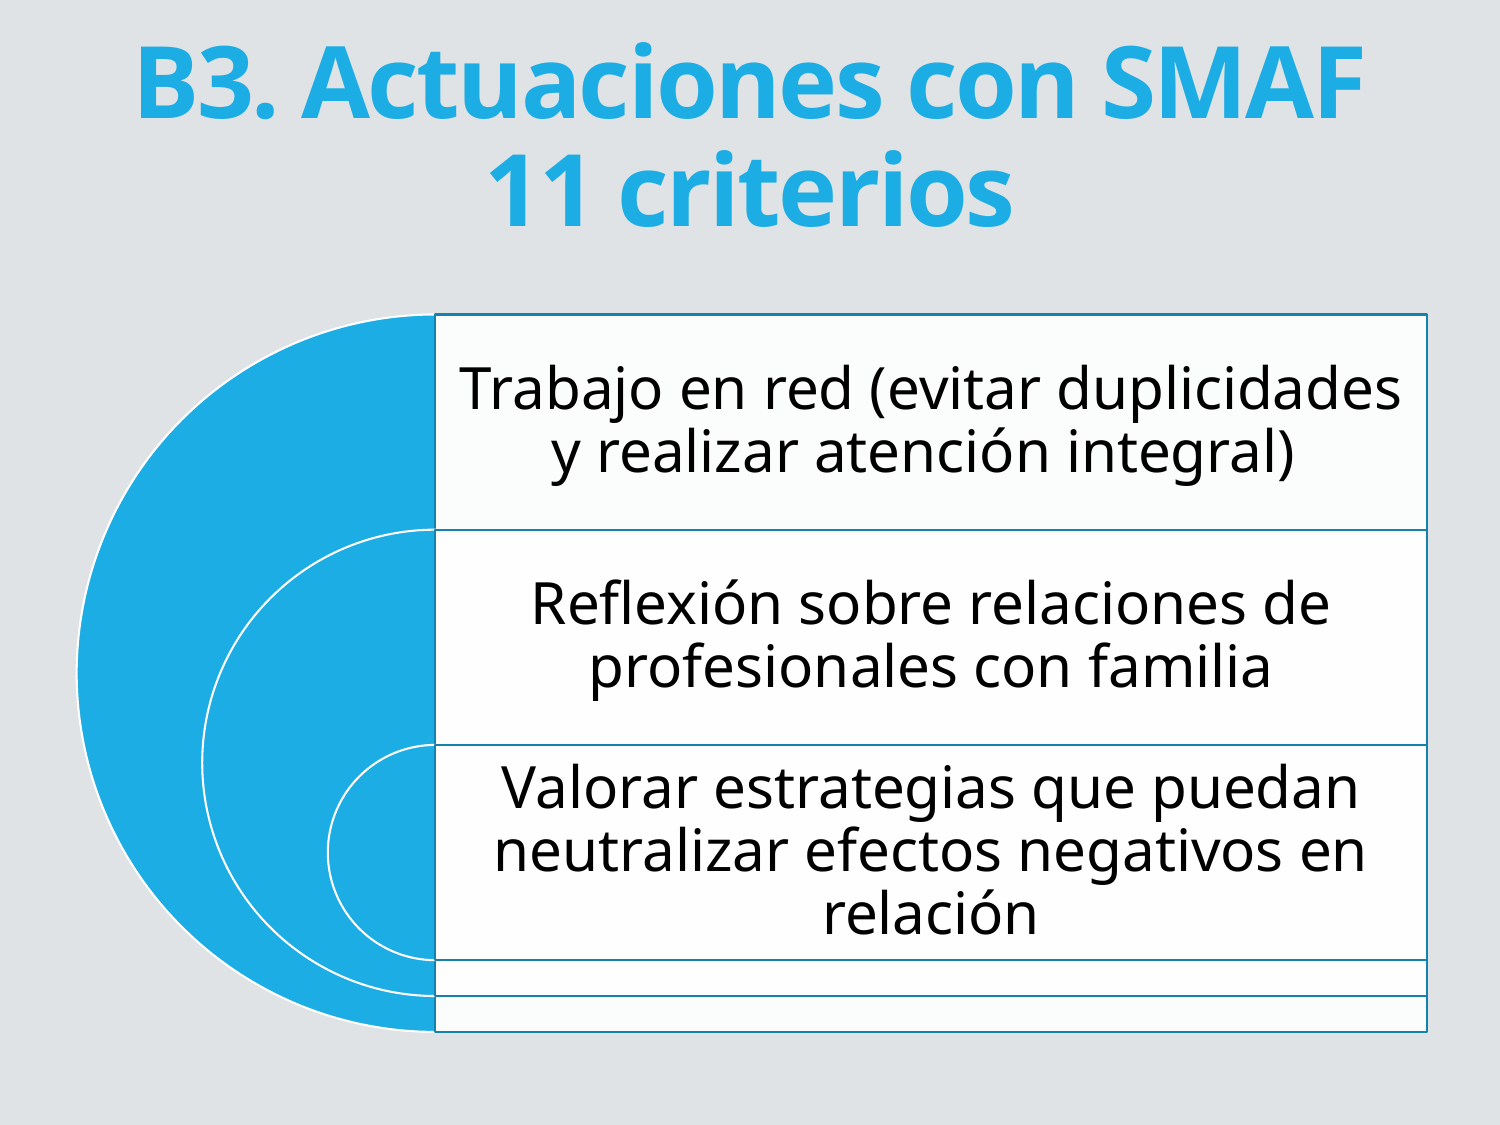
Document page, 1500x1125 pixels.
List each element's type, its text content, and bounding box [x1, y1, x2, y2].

text_box B3. Actuaciones con SMAF 11 criterios [0, 4, 1500, 277]
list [76, 314, 1427, 1032]
